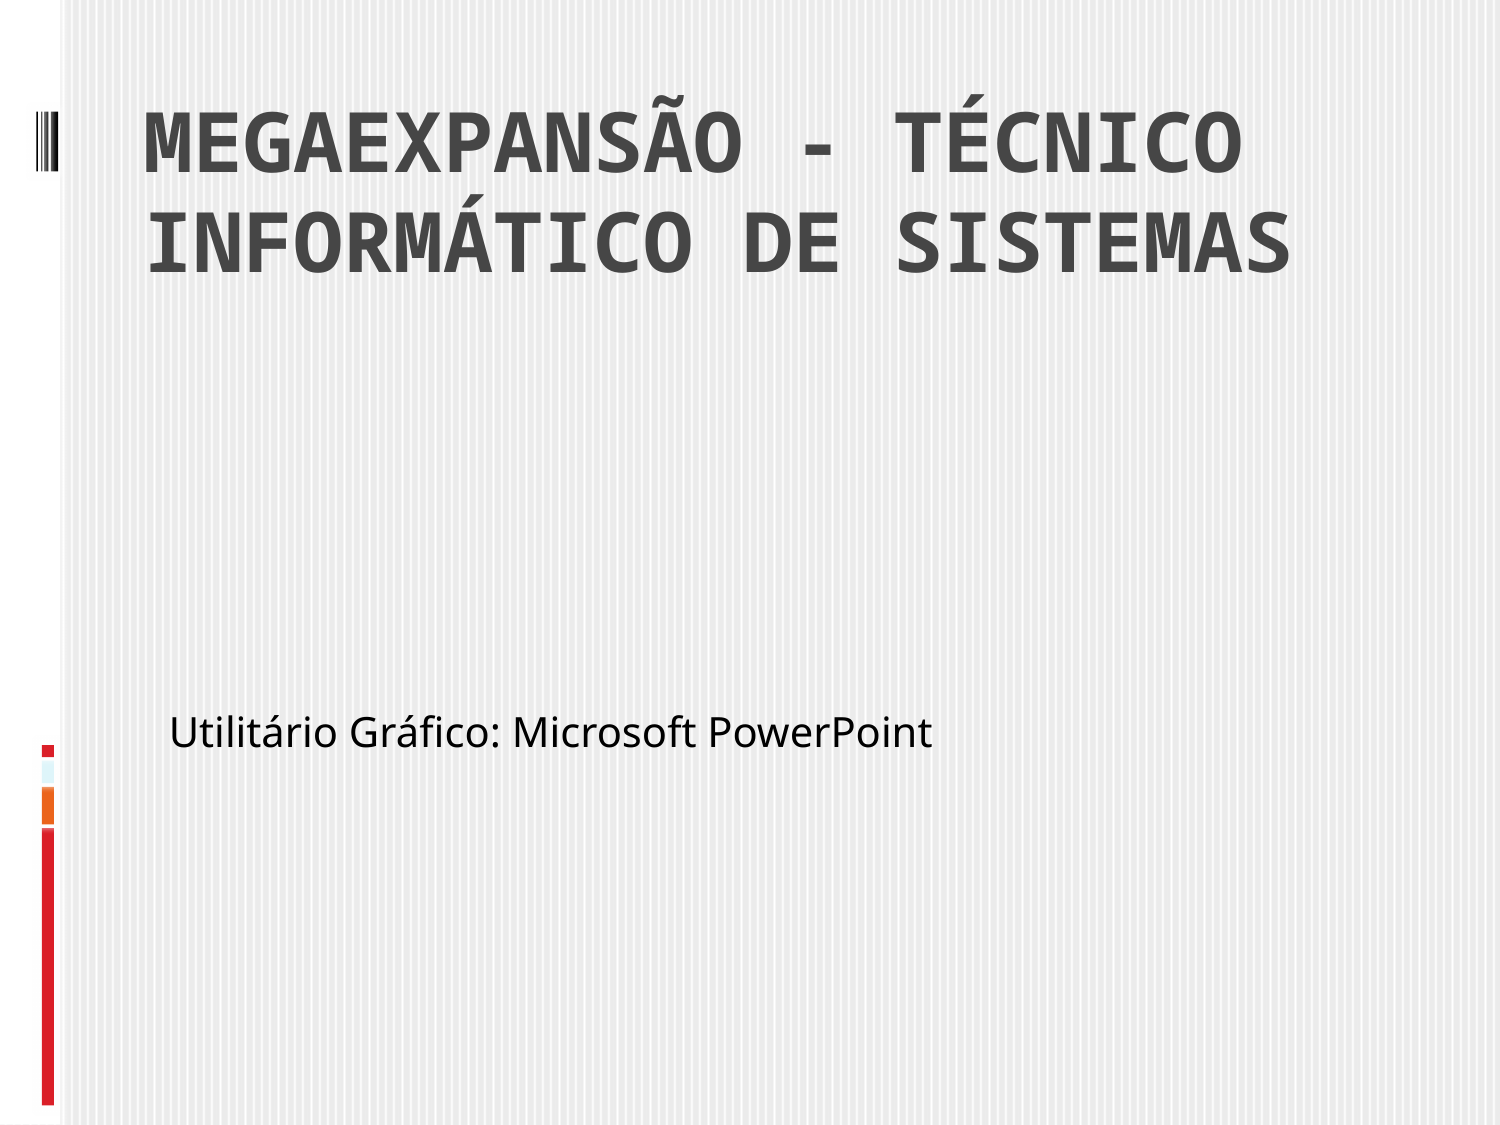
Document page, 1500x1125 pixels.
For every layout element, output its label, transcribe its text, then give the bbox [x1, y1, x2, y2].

subtitle Utilitário Gráfico: Microsoft PowerPoint [152, 515, 1428, 764]
title MegaExpansão - Técnico Informático de Sistemas [128, 82, 1404, 406]
